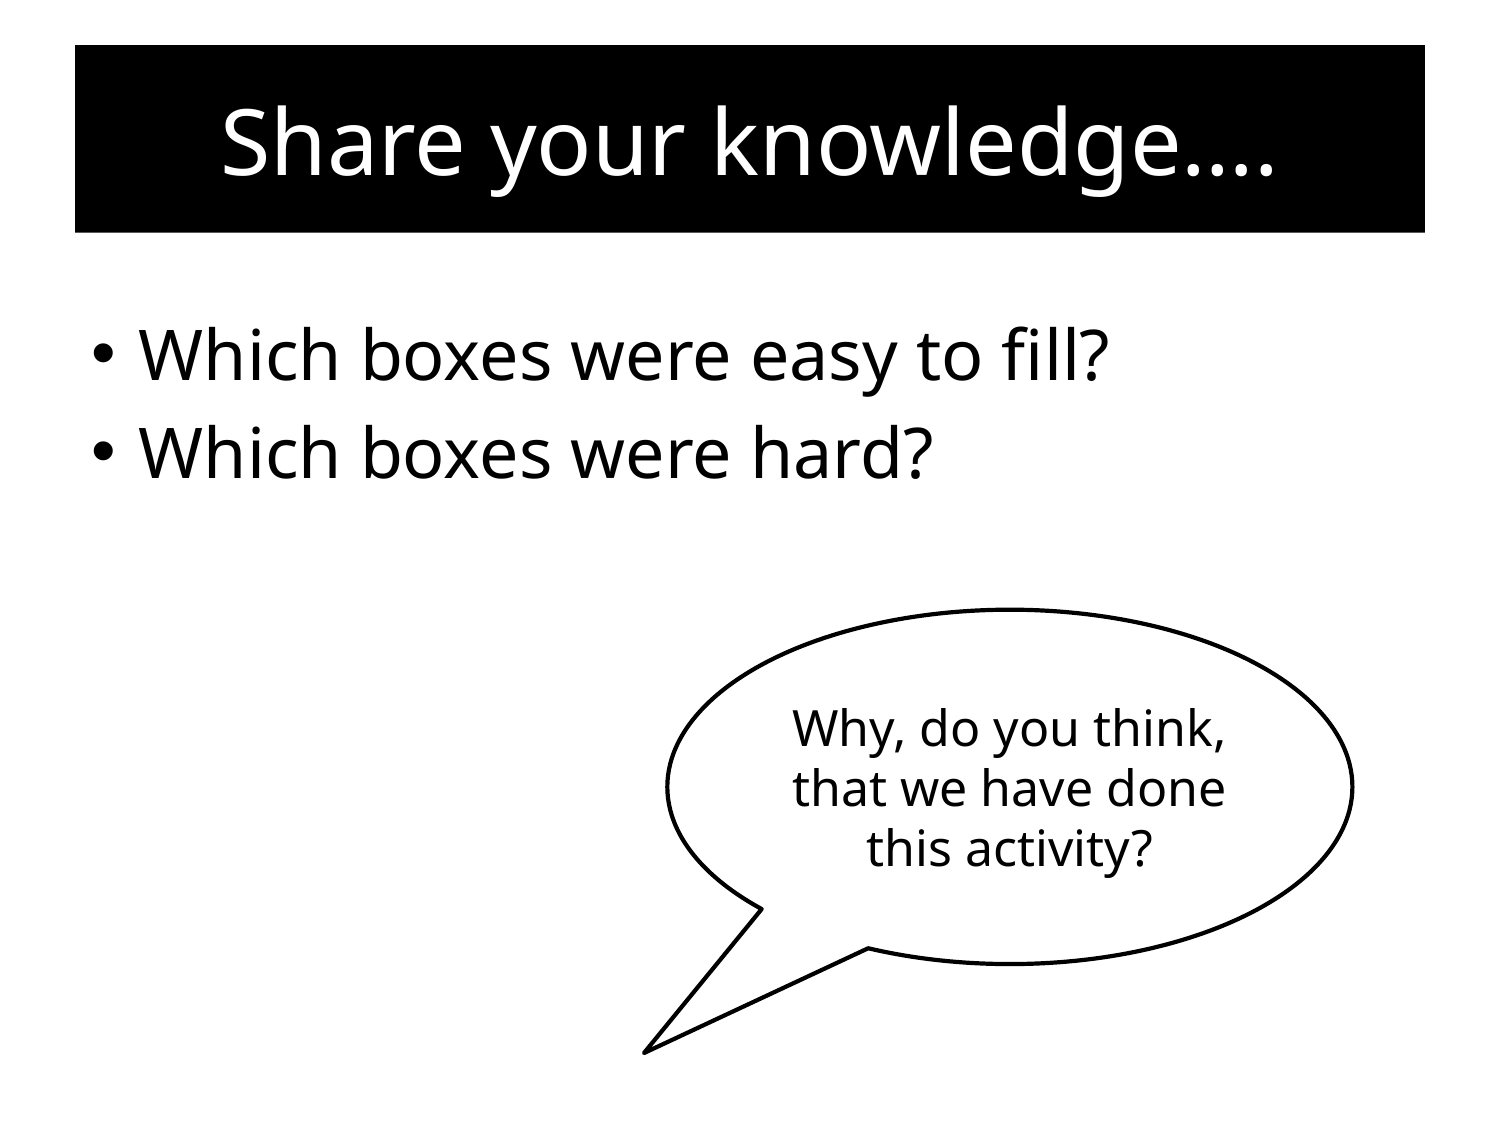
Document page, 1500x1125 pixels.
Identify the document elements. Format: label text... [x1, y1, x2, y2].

title Share your knowledge…. [75, 45, 1425, 233]
text_box Why, do you think, that we have done this activity? [642, 607, 1355, 1055]
list Which boxes were easy to fill? Which boxes were hard? [76, 302, 1427, 563]
